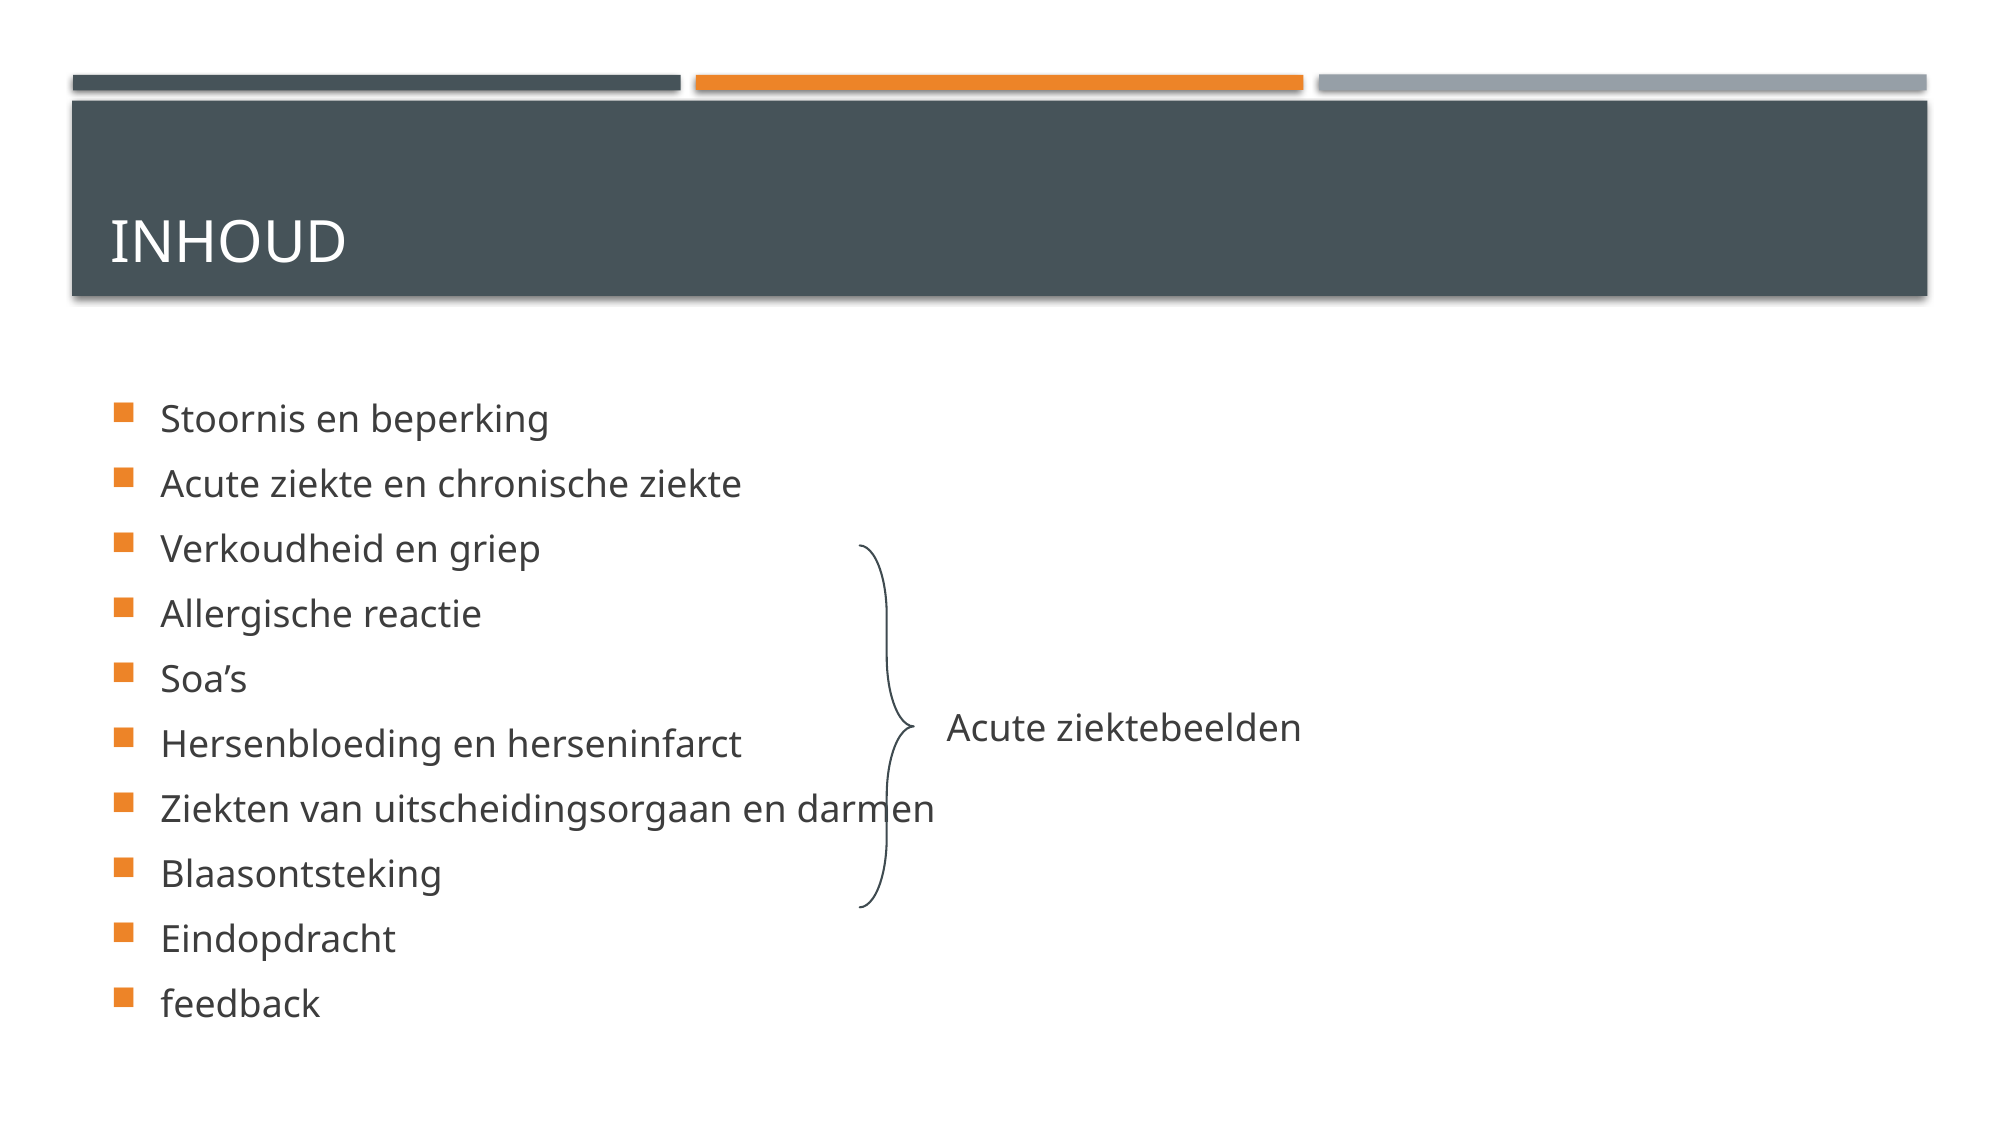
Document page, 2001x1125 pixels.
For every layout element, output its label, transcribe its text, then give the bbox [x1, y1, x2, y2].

text_box [858, 544, 915, 909]
text_box Acute ziektebeelden [931, 696, 1343, 756]
title inhoud [95, 115, 1905, 282]
list Stoornis en beperking Acute ziekte en chronische ziekte Verkoudheid en griep Allergische reactie Soa’s Hersenbloeding en herseninfarct Ziekten van uitscheidingsorgaan en darmen Blaasontsteking Eindopdracht feedback [95, 357, 1905, 1063]
